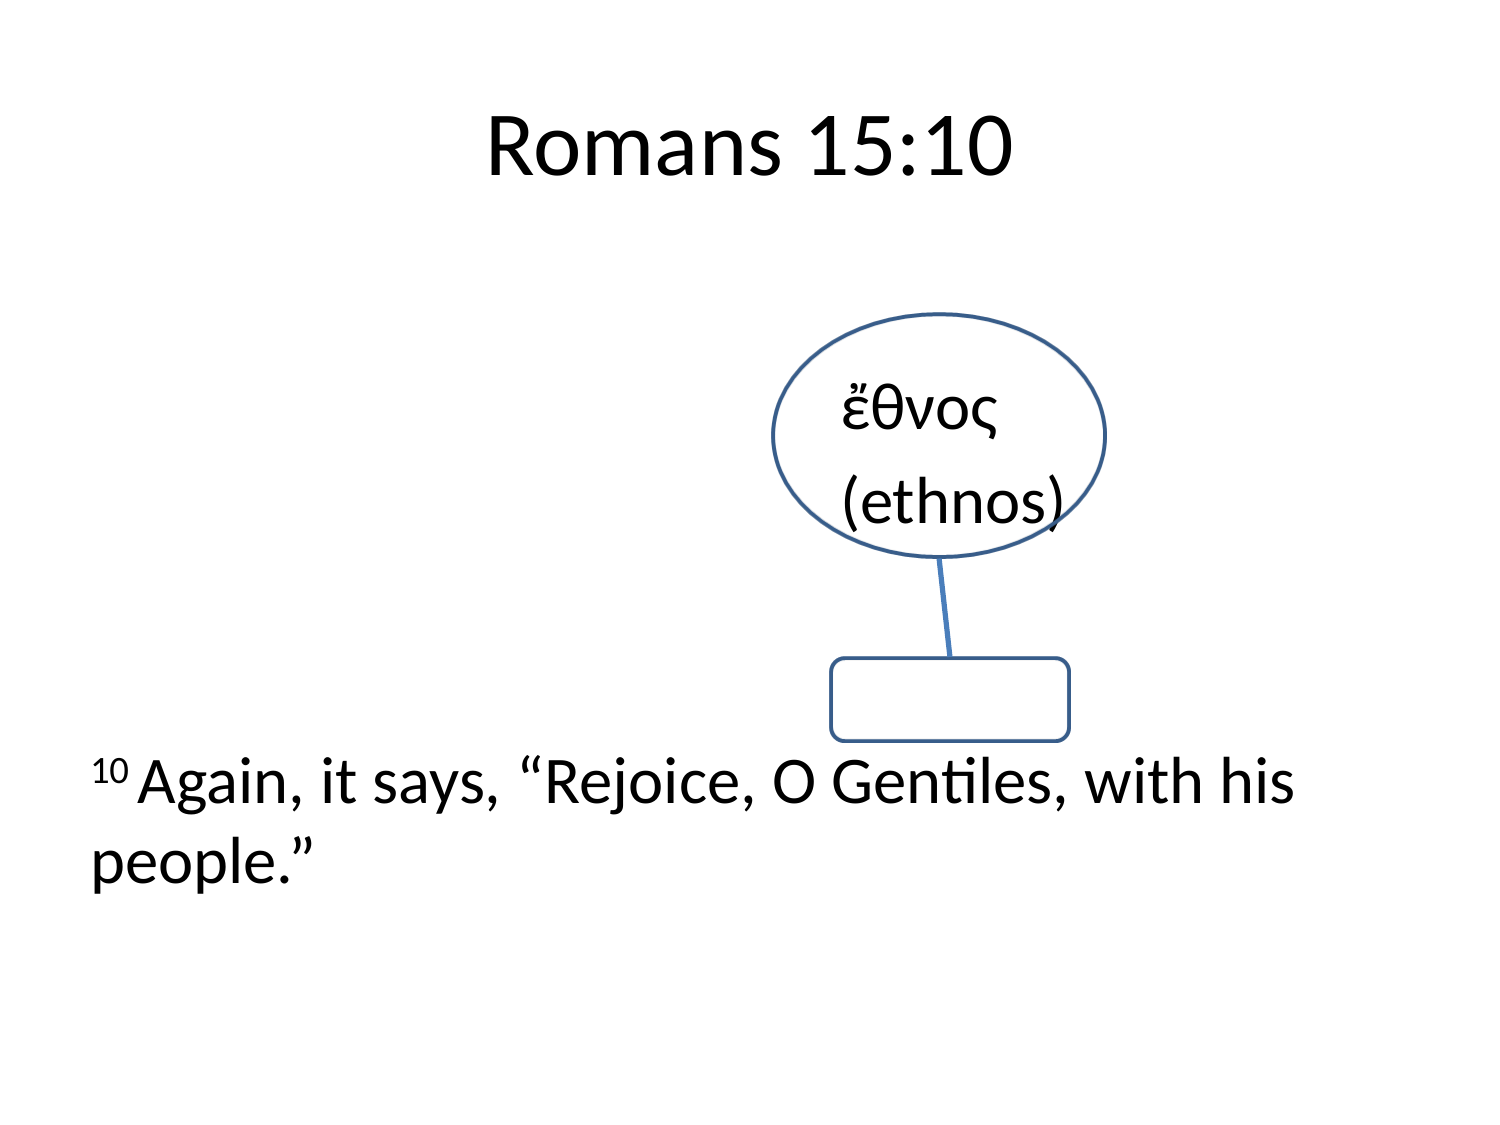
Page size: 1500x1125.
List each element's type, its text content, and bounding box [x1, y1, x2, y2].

title Romans 15:10 [75, 45, 1425, 233]
picture [829, 656, 1071, 744]
picture [771, 312, 1107, 559]
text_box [938, 558, 951, 658]
list ἔθνος (ethnos) 10 Again, it says, “Rejoice, O Gentiles, with his people.” [75, 262, 1425, 1005]
